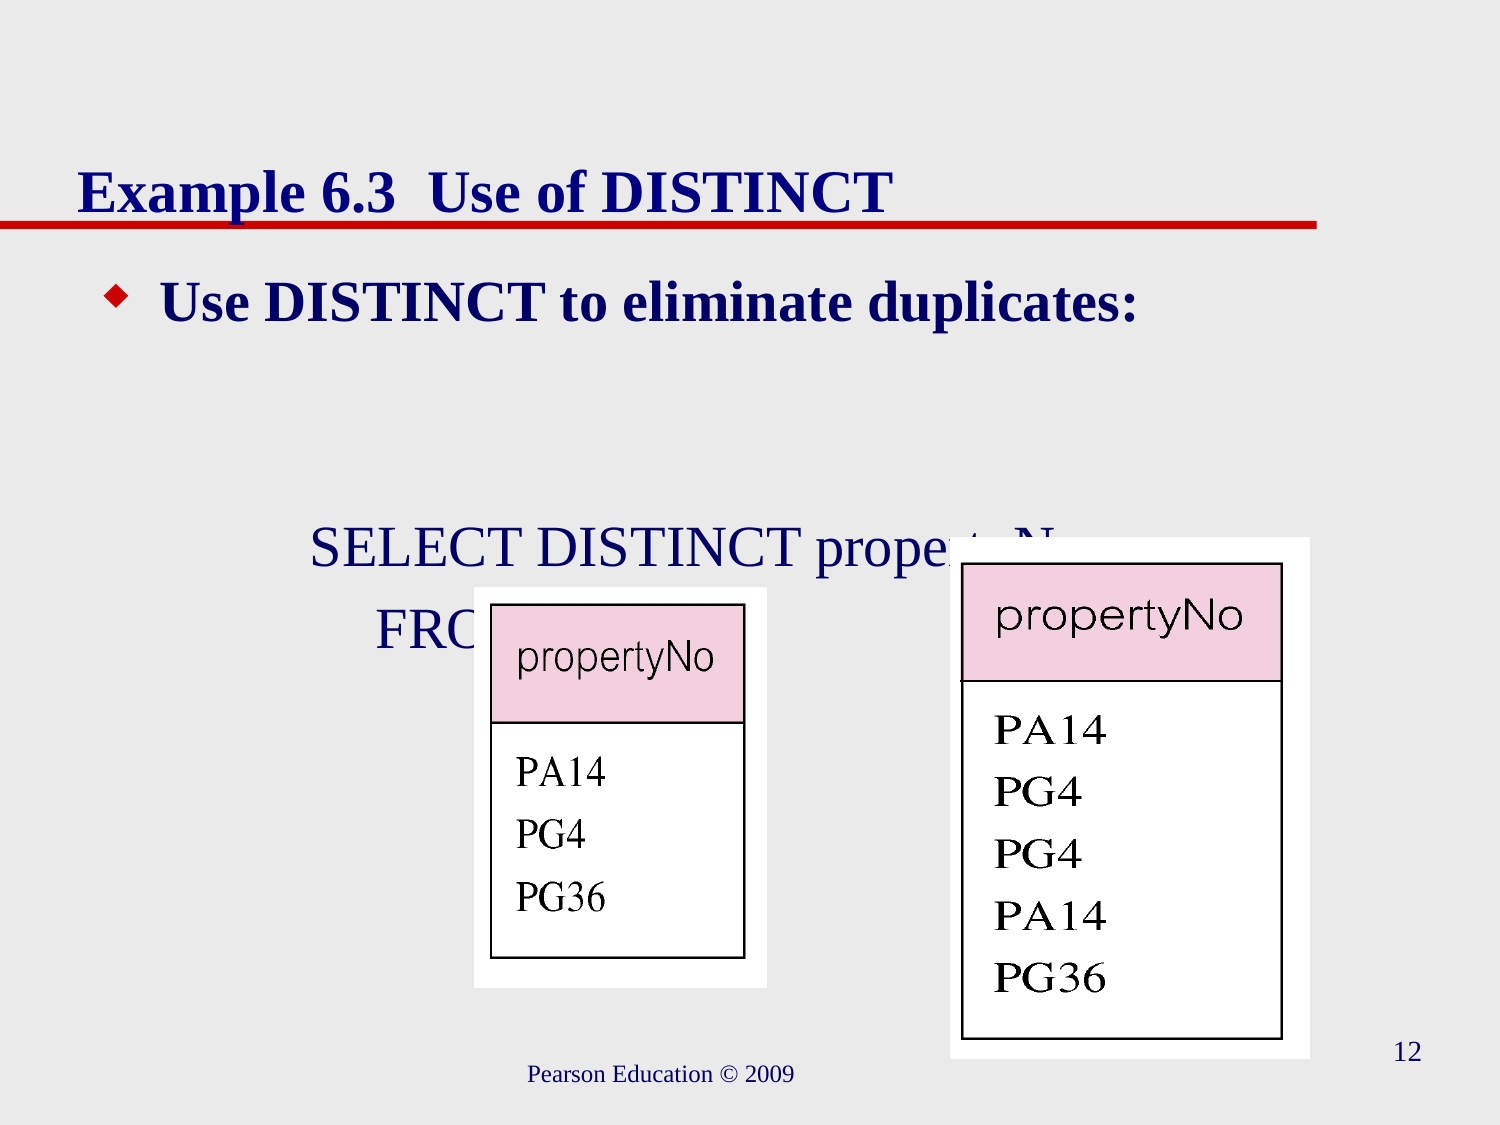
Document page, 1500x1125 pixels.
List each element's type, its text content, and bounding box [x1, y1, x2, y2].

title Example 6.3 Use of DISTINCT [62, 43, 1338, 226]
picture [474, 587, 768, 988]
text_box Pearson Education © 2009 [512, 1050, 1038, 1095]
picture [949, 537, 1310, 1059]
list Use DISTINCT to eliminate duplicates: SELECT DISTINCT propertyNo FROM Viewing; [88, 255, 1427, 931]
slide_number 12 [1124, 1012, 1438, 1088]
